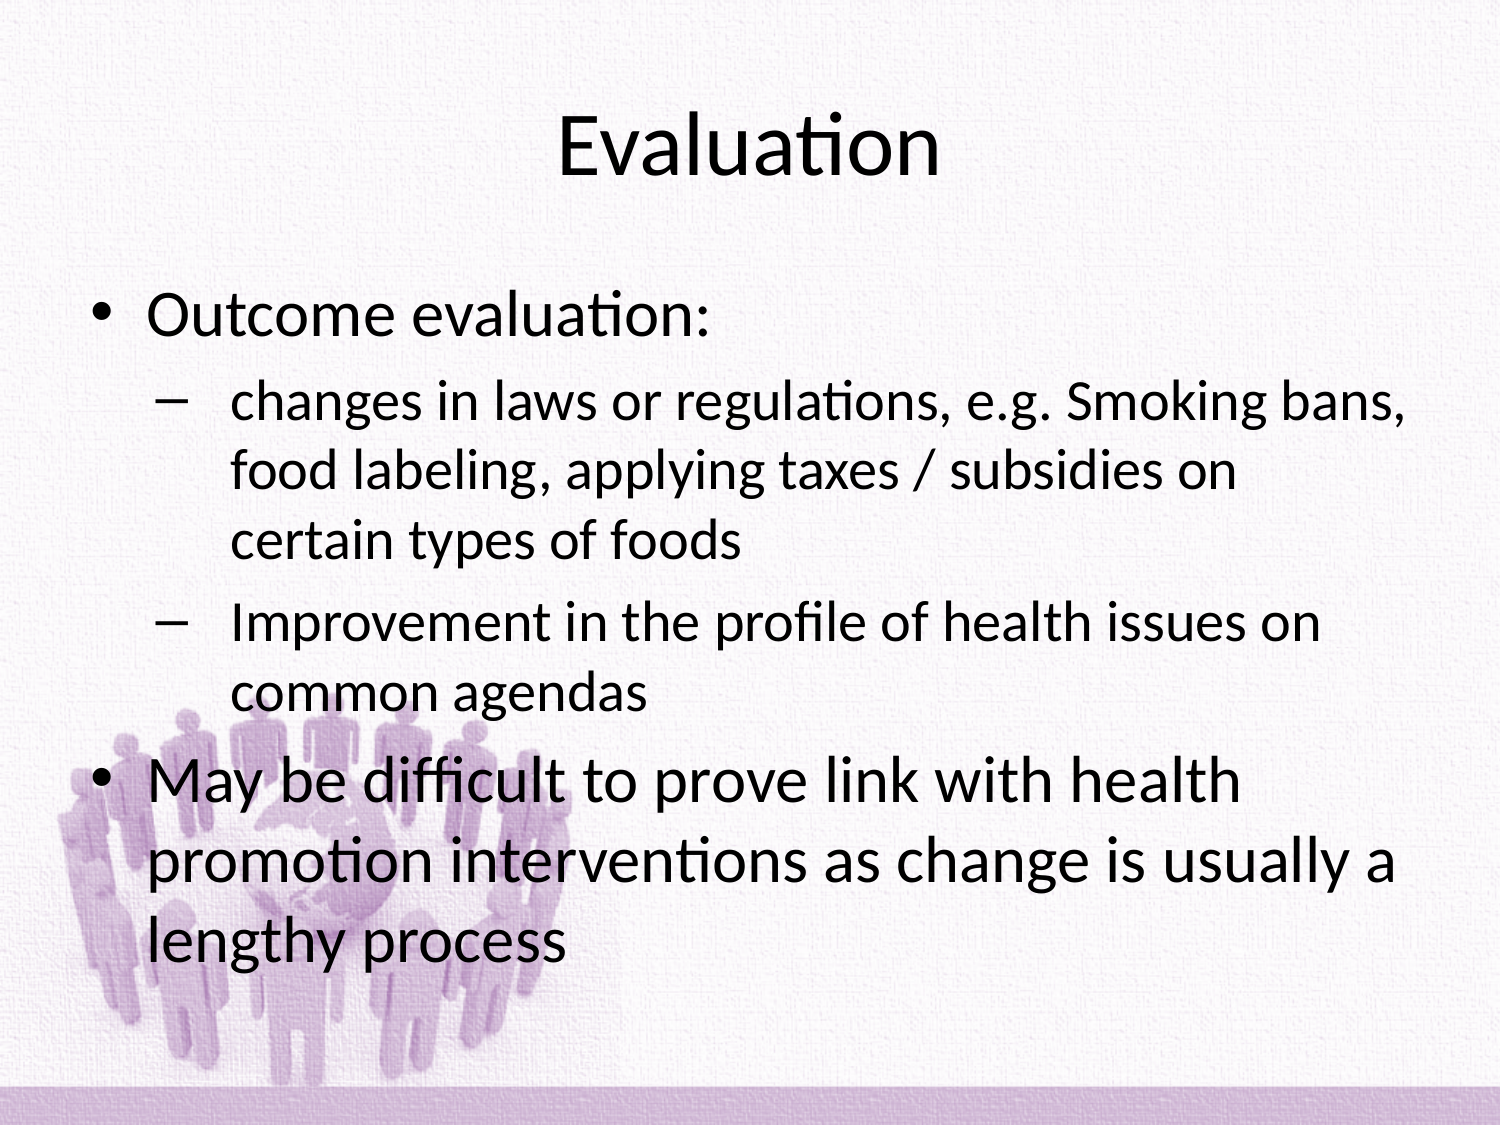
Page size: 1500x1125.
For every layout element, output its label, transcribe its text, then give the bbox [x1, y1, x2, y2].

list Outcome evaluation: changes in laws or regulations, e.g. Smoking bans, food labeling, applying taxes / subsidies on certain types of foods Improvement in the profile of health issues on common agendas May be difficult to prove link with health promotion interventions as change is usually a lengthy process [75, 262, 1425, 1005]
title Evaluation [75, 45, 1425, 233]
